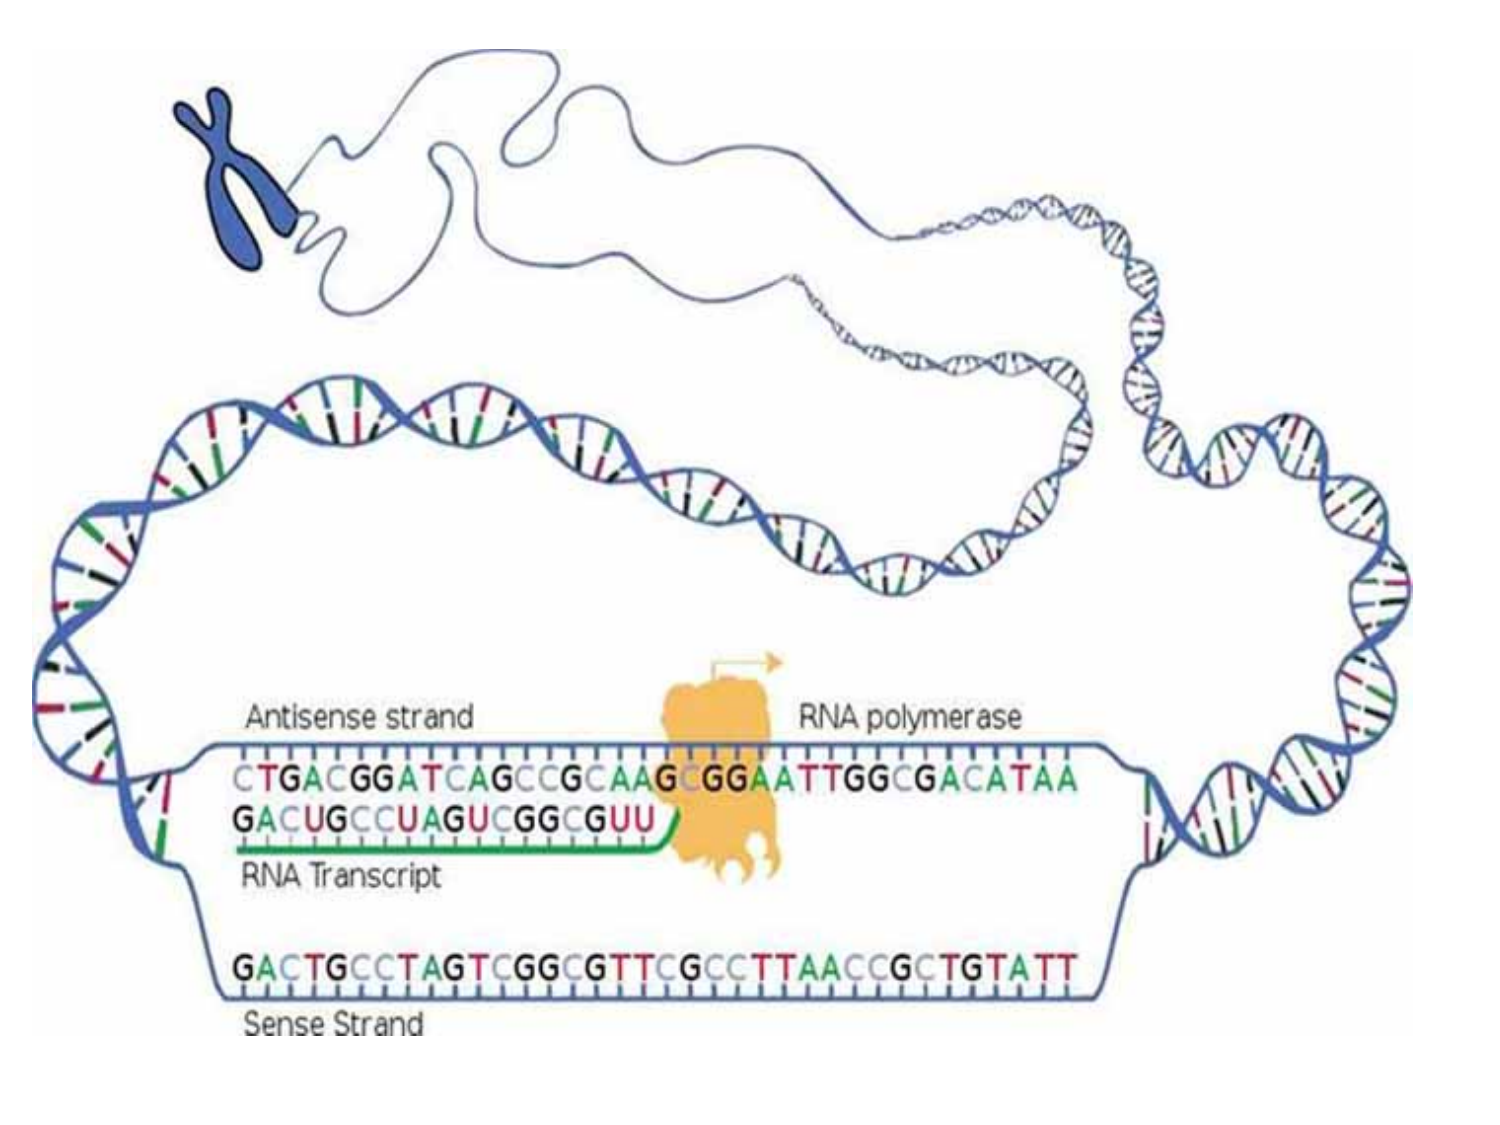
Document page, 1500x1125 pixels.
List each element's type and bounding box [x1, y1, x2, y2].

picture [32, 49, 1413, 1037]
